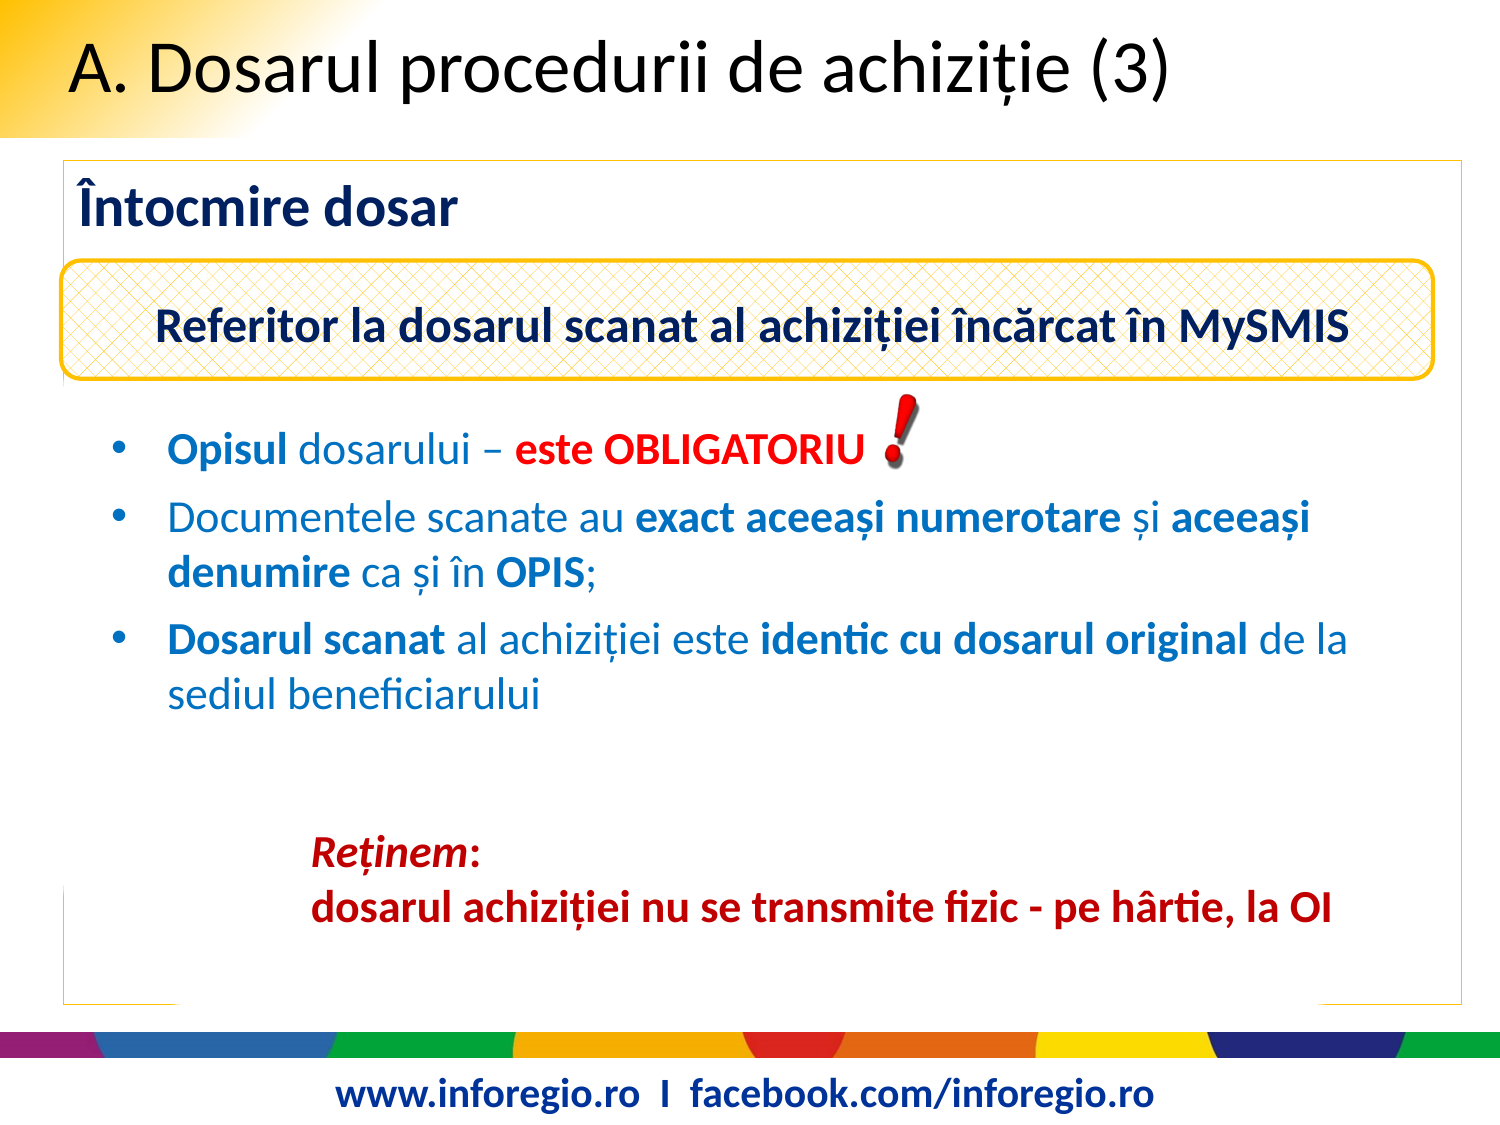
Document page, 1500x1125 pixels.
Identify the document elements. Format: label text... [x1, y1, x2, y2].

title A. Dosarul procedurii de achiziție (3) [53, 0, 1447, 126]
picture [857, 384, 944, 479]
text_box Referitor la dosarul scanat al achiziției încărcat în MySMIS [58, 258, 1436, 381]
text_box Opisul dosarului – este OBLIGATORIU Documentele scanate au exact aceeași numerotare și aceeași denumire ca și în OPIS; Dosarul scanat al achiziției este identic cu dosarul original de la sediul beneficiarului [61, 368, 1438, 1008]
text_box Reținem: dosarul achiziției nu se transmite fizic - pe hârtie, la OI [287, 772, 1390, 980]
picture [0, 1032, 1500, 1058]
list Întocmire dosar [63, 160, 1462, 1005]
